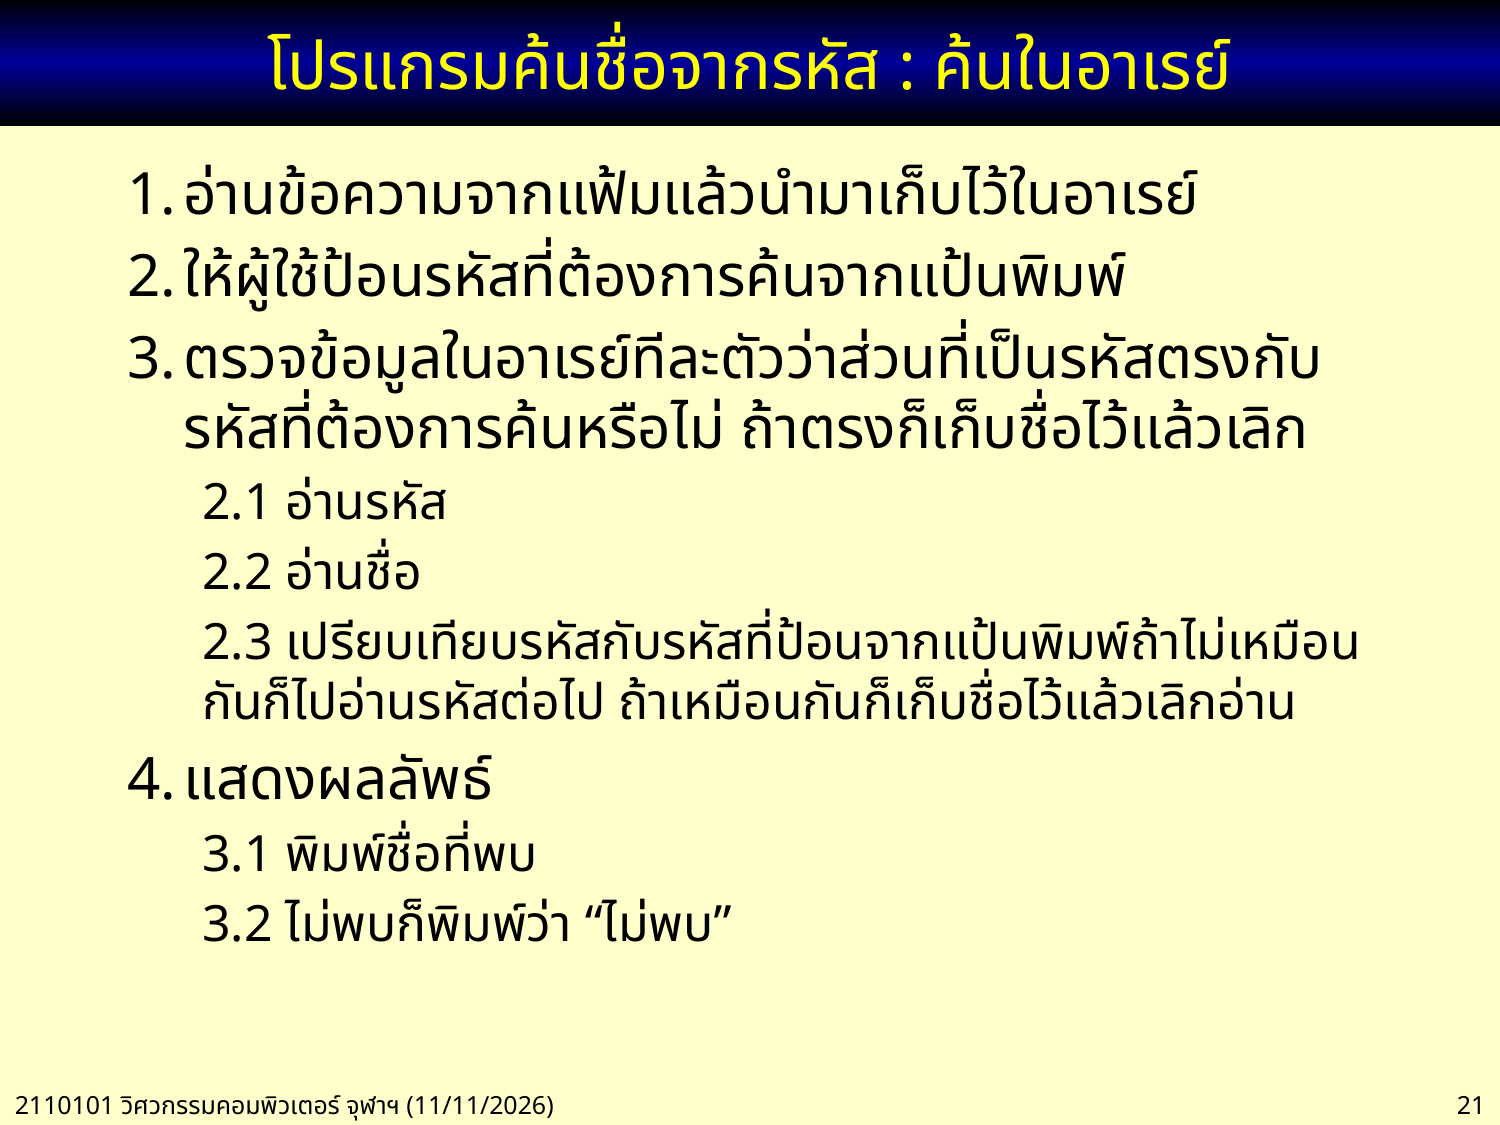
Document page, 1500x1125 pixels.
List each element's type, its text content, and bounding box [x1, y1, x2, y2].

list อ่านข้อความจากแฟ้มแล้วนำมาเก็บไว้ในอาเรย์ ให้ผู้ใช้ป้อนรหัสที่ต้องการค้นจากแป้นพิมพ์ ตรวจข้อมูลในอาเรย์ทีละตัวว่าส่วนที่เป็นรหัสตรงกับรหัสที่ต้องการค้นหรือไม่ ถ้าตรงก็เก็บชื่อไว้แล้วเลิก 2.1 อ่านรหัส 2.2 อ่านชื่อ 2.3 เปรียบเทียบรหัสกับรหัสที่ป้อนจากแป้นพิมพ์ถ้าไม่เหมือนกันก็ไปอ่านรหัสต่อไป ถ้าเหมือนกันก็เก็บชื่อไว้แล้วเลิกอ่าน แสดงผลลัพธ์ 3.1 พิมพ์ชื่อที่พบ 3.2 ไม่พบก็พิมพ์ว่า “ไม่พบ” [112, 148, 1412, 987]
title โปรแกรมค้นชื่อจากรหัส : ค้นในอาเรย์ [0, 0, 1500, 126]
